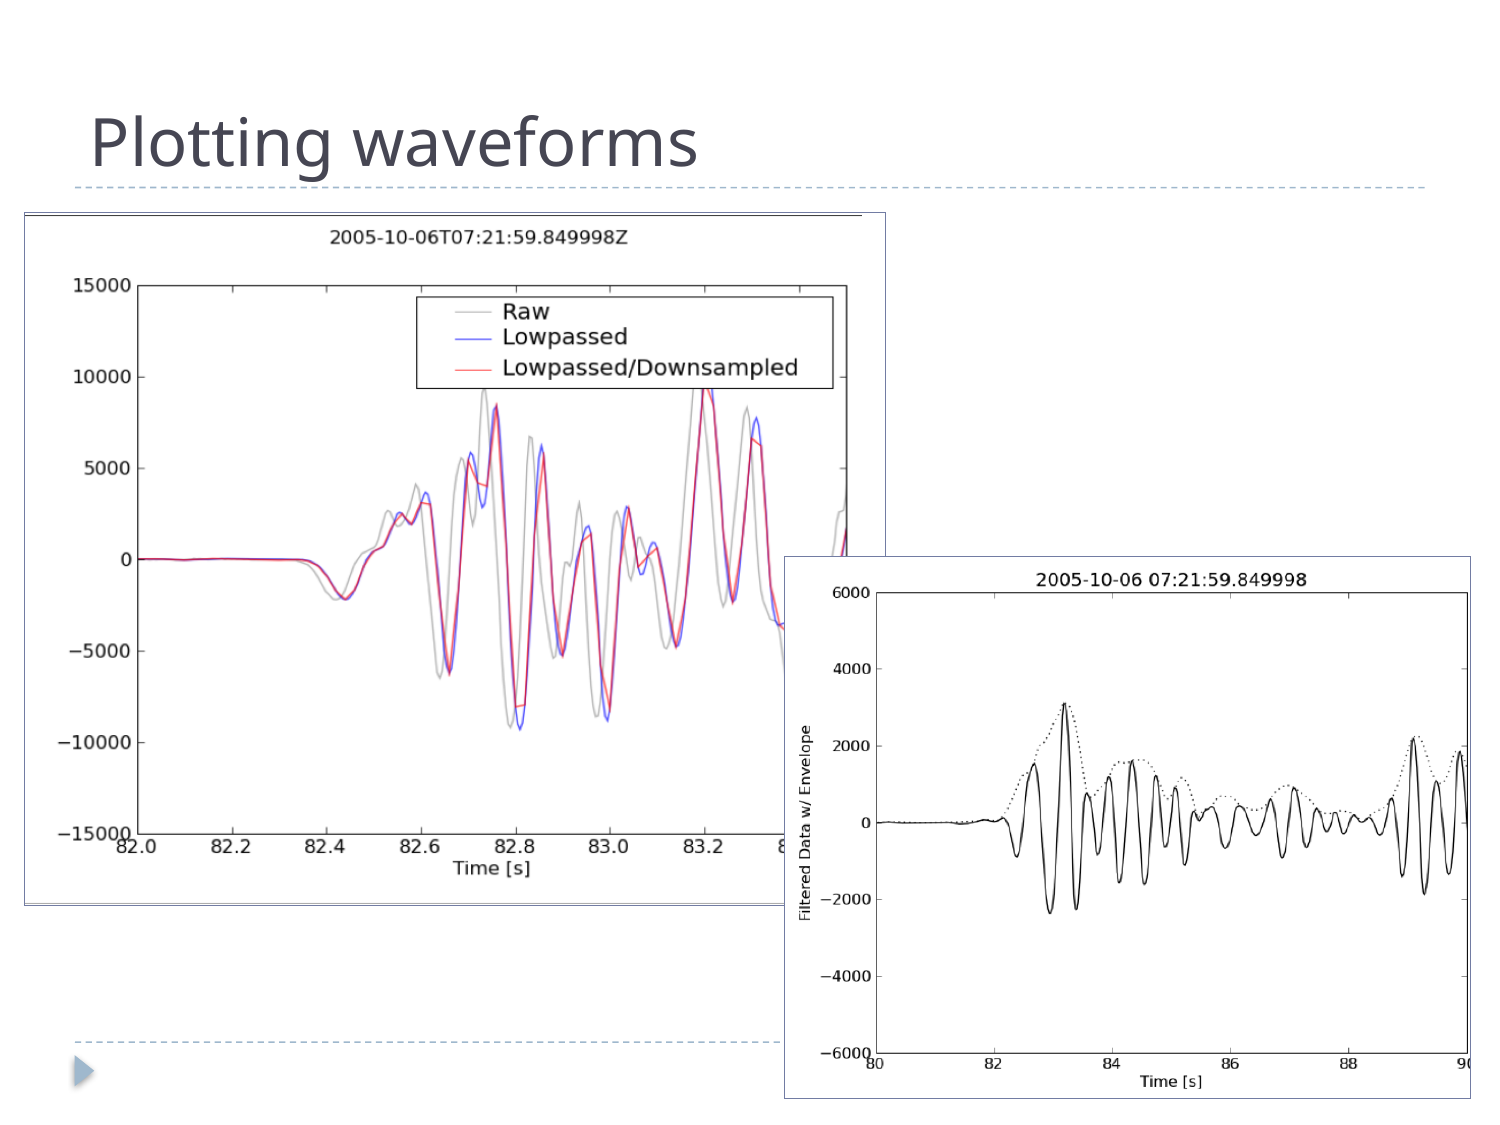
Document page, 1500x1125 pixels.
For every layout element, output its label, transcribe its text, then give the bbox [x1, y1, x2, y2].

picture [783, 555, 1471, 1099]
title Plotting waveforms [75, 24, 1425, 188]
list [24, 212, 886, 907]
